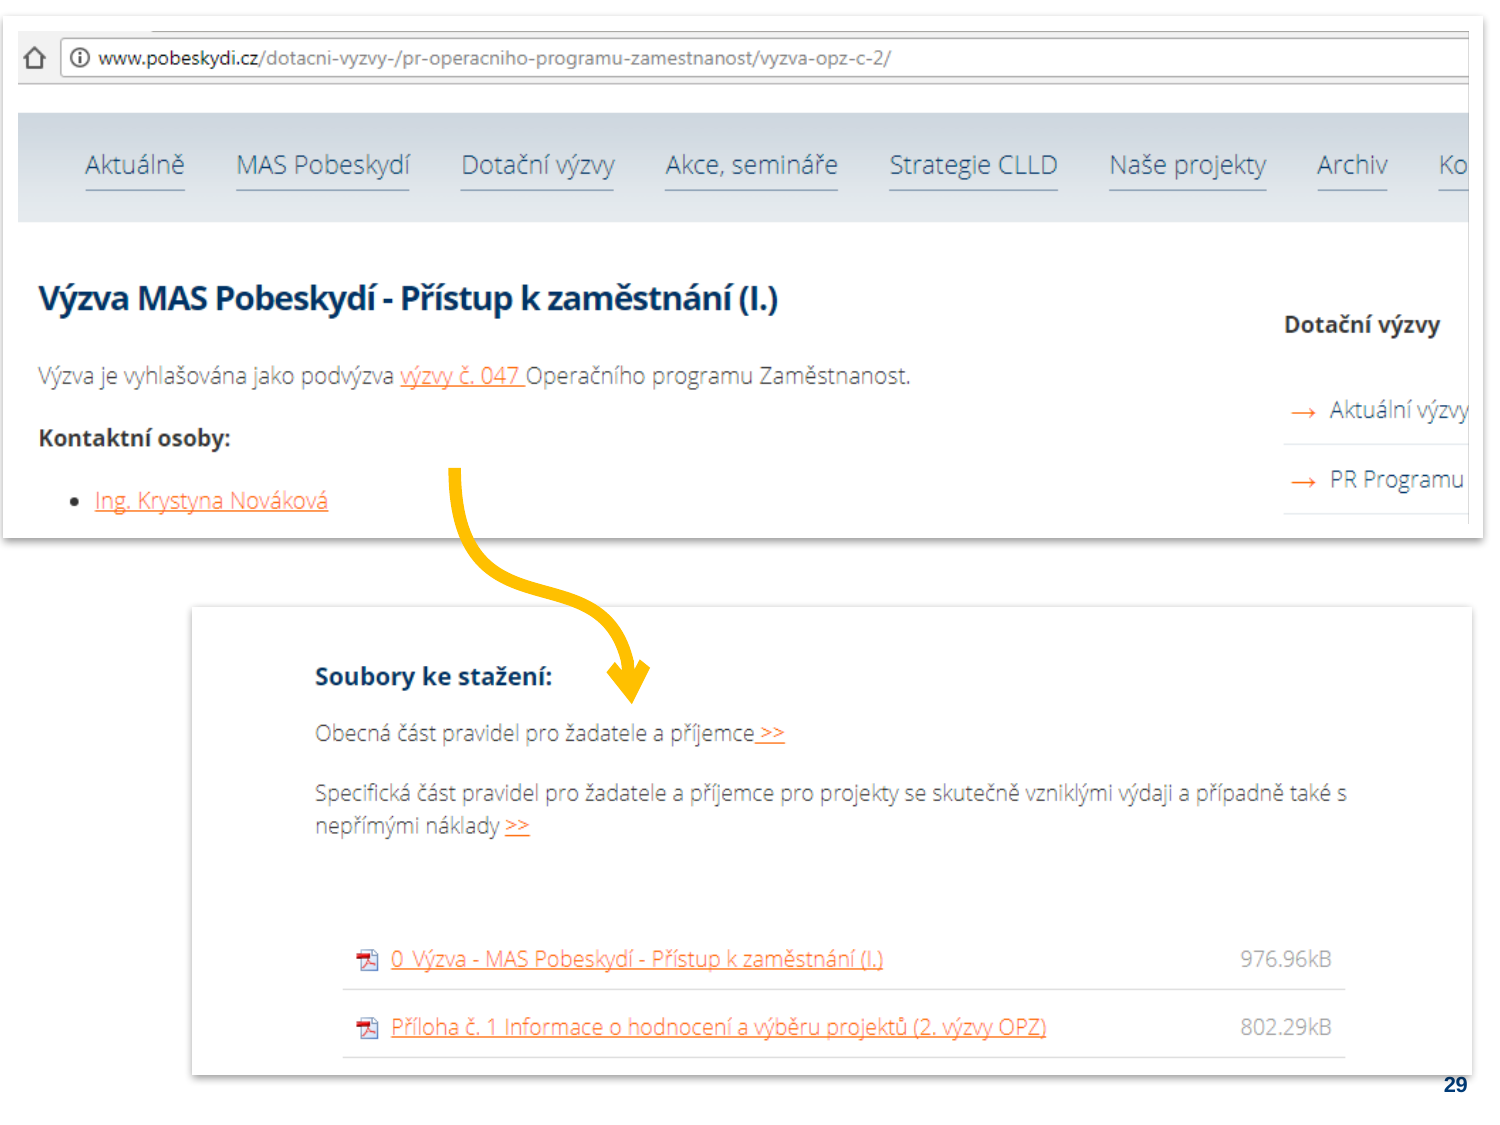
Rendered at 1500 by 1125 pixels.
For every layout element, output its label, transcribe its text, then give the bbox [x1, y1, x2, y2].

picture [17, 30, 1469, 525]
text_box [424, 497, 662, 675]
picture [206, 621, 1458, 1061]
slide_number 29 [1417, 1068, 1495, 1099]
